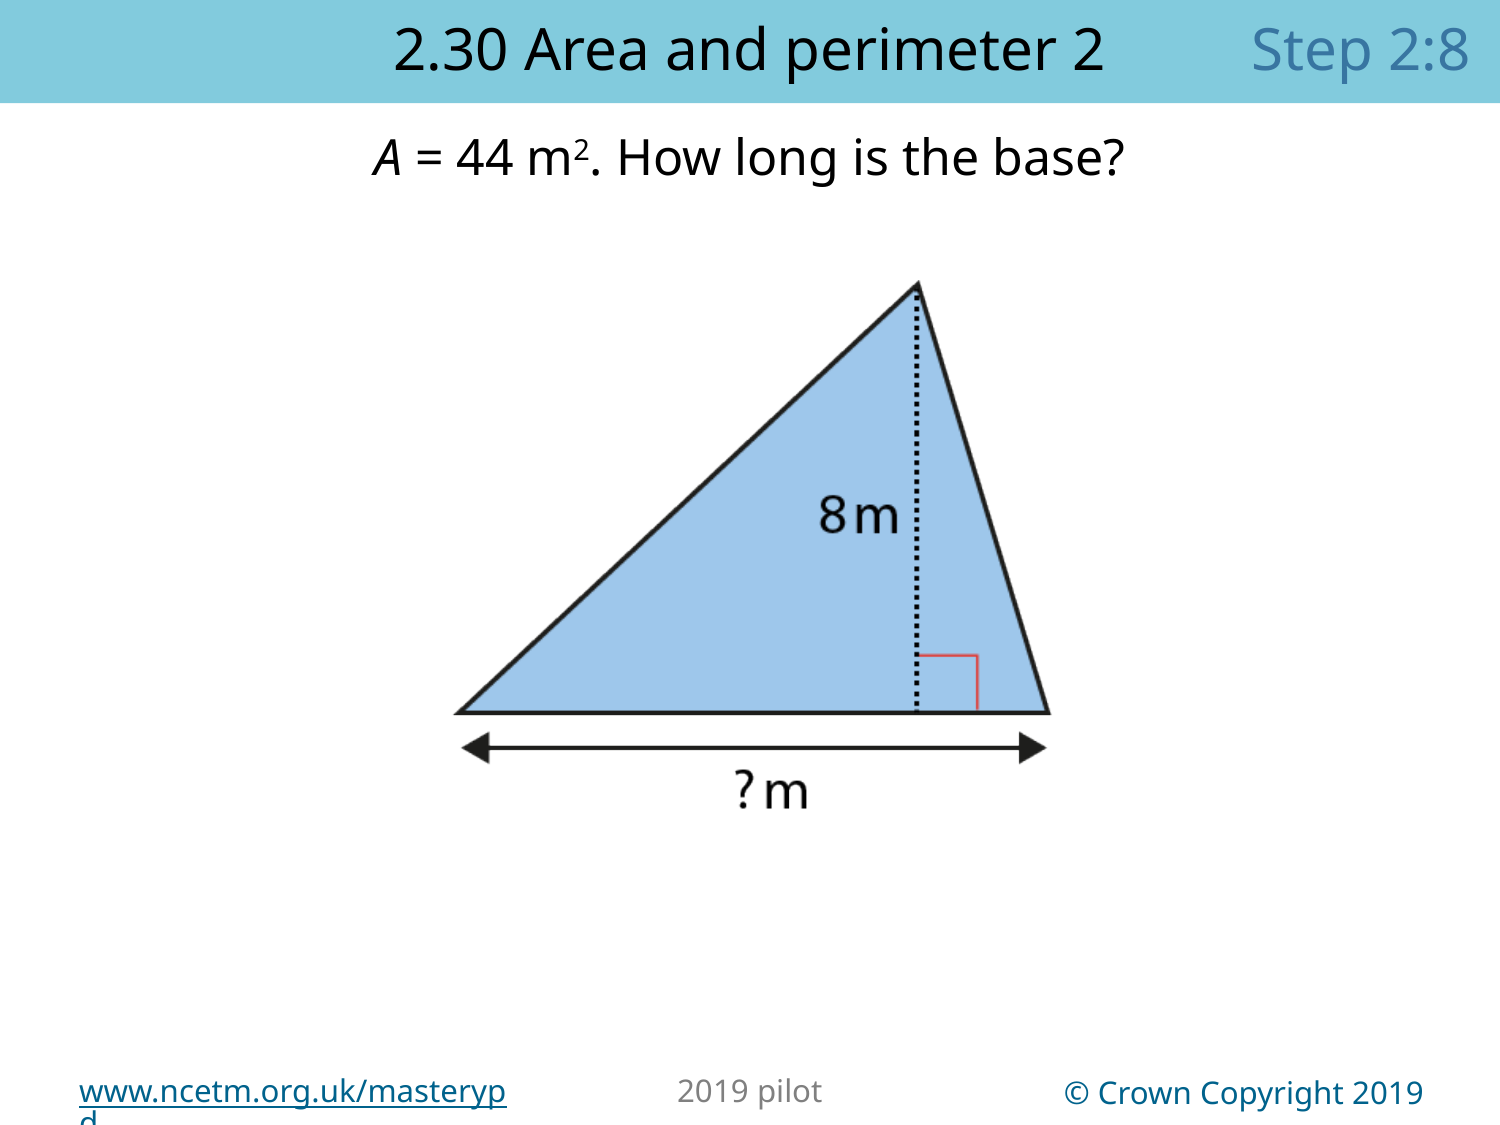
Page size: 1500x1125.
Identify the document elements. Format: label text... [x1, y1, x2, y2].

list Step 2:8 [0, 0, 1500, 104]
text_box A = 44 m2. How long is the base? [45, 118, 1455, 193]
picture [101, 280, 1399, 844]
